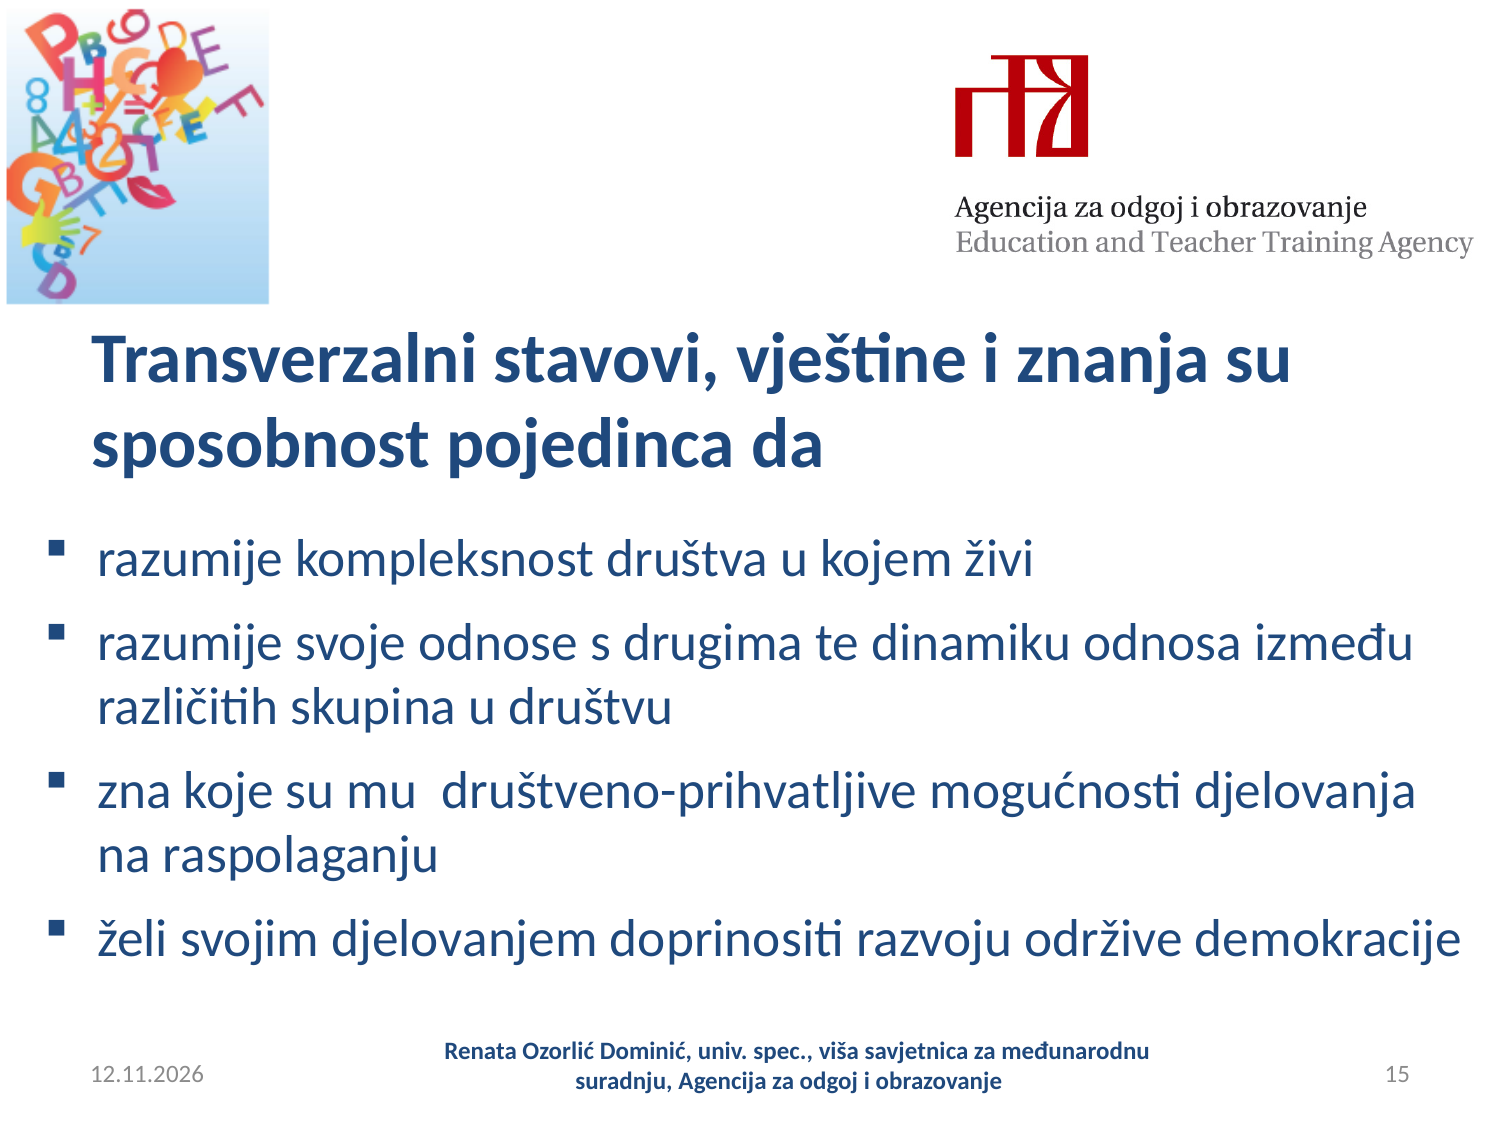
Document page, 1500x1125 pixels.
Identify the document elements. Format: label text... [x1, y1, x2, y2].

list razumije kompleksnost društva u kojem živi razumije svoje odnose s drugima te dinamiku odnosa između različitih skupina u društvu zna koje su mu društveno-prihvatljive mogućnosti djelovanja na raspolaganju želi svojim djelovanjem doprinositi razvoju održive demokracije [29, 515, 1483, 1024]
picture [926, 30, 1500, 287]
title Transverzalni stavovi, vještine i znanja su sposobnost pojedinca da [76, 302, 1427, 491]
slide_number 15 [1074, 1042, 1425, 1103]
footer Renata Ozorlić Dominić, univ. spec., viša savjetnica za međunarodnu suradnju, Agencija za odgoj i obrazovanje [407, 1035, 1189, 1095]
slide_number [75, 1042, 425, 1103]
picture [0, 0, 278, 308]
